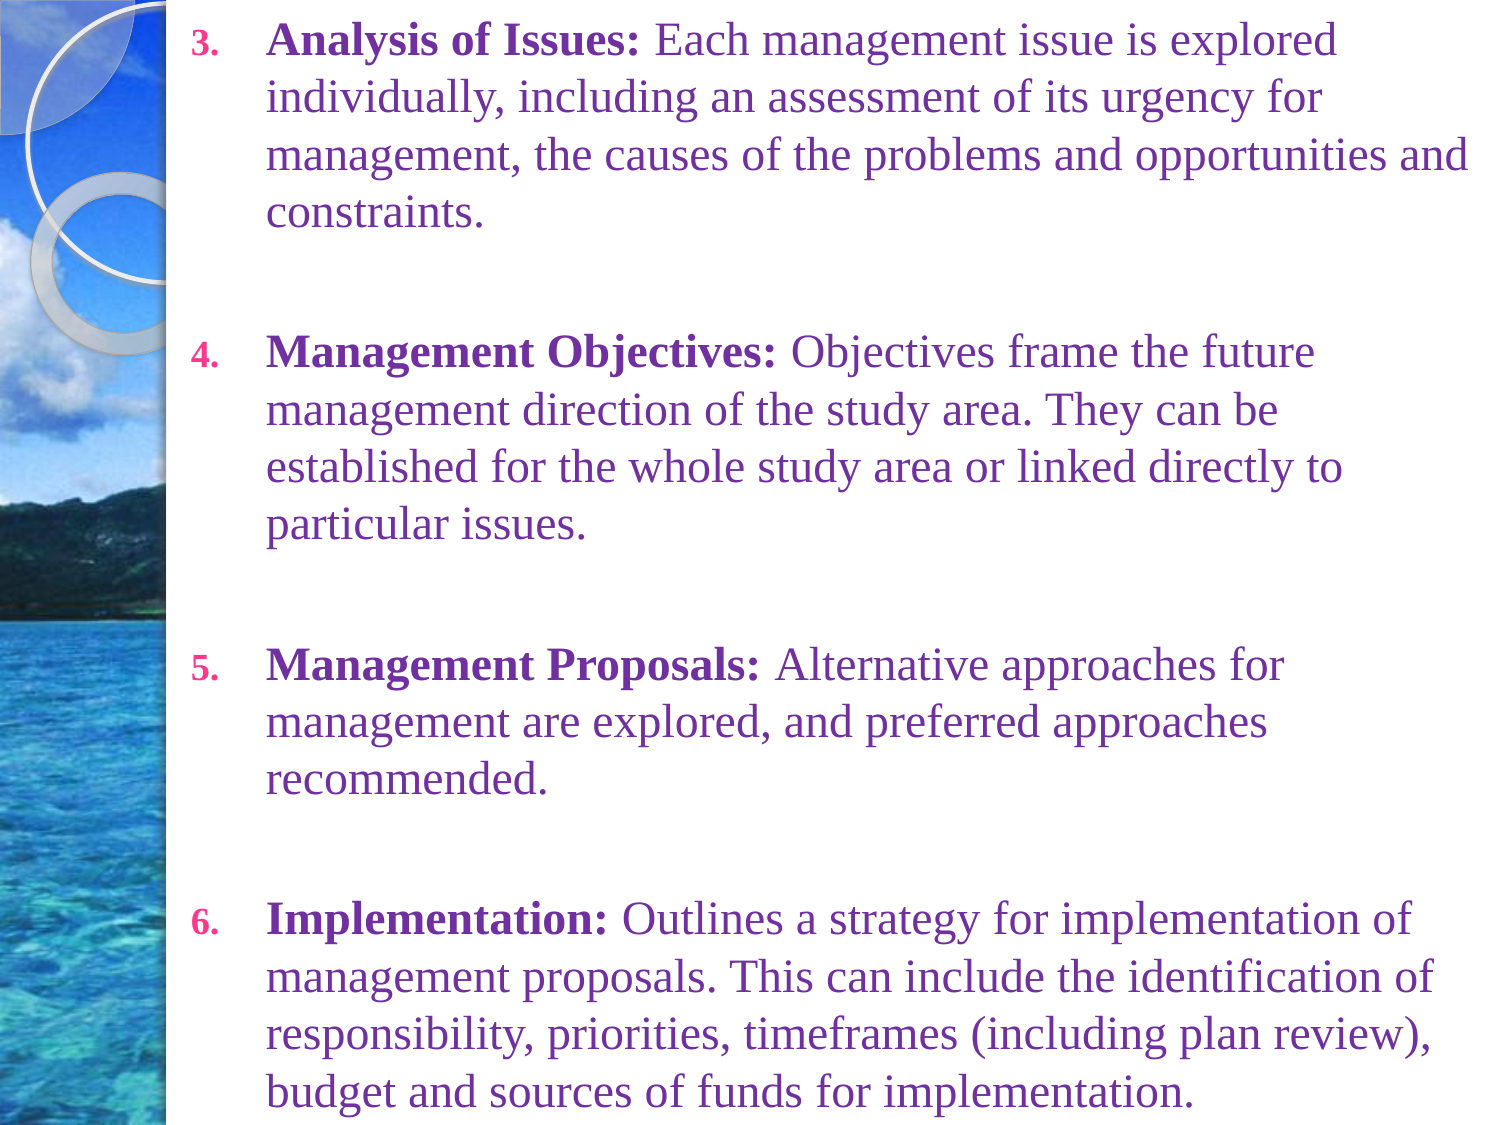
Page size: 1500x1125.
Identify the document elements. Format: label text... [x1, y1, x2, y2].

picture [136, 0, 162, 4]
list Analysis of Issues: Each management issue is explored individually, including an assessment of its urgency for management, the causes of the problems and opportunities and constraints. Management Objectives: Objectives frame the future management direction of the study area. They can be established for the whole study area or linked directly to particular issues. Management Proposals: Alternative approaches for management are explored, and preferred approaches recommended. Implementation: Outlines a strategy for implementation of management proposals. This can include the identification of responsibility, priorities, timeframes (including plan review), budget and sources of funds for implementation. [162, 0, 1500, 788]
picture [53, 240, 160, 332]
picture [0, 134, 166, 1125]
picture [32, 13, 160, 207]
picture [62, 195, 160, 280]
